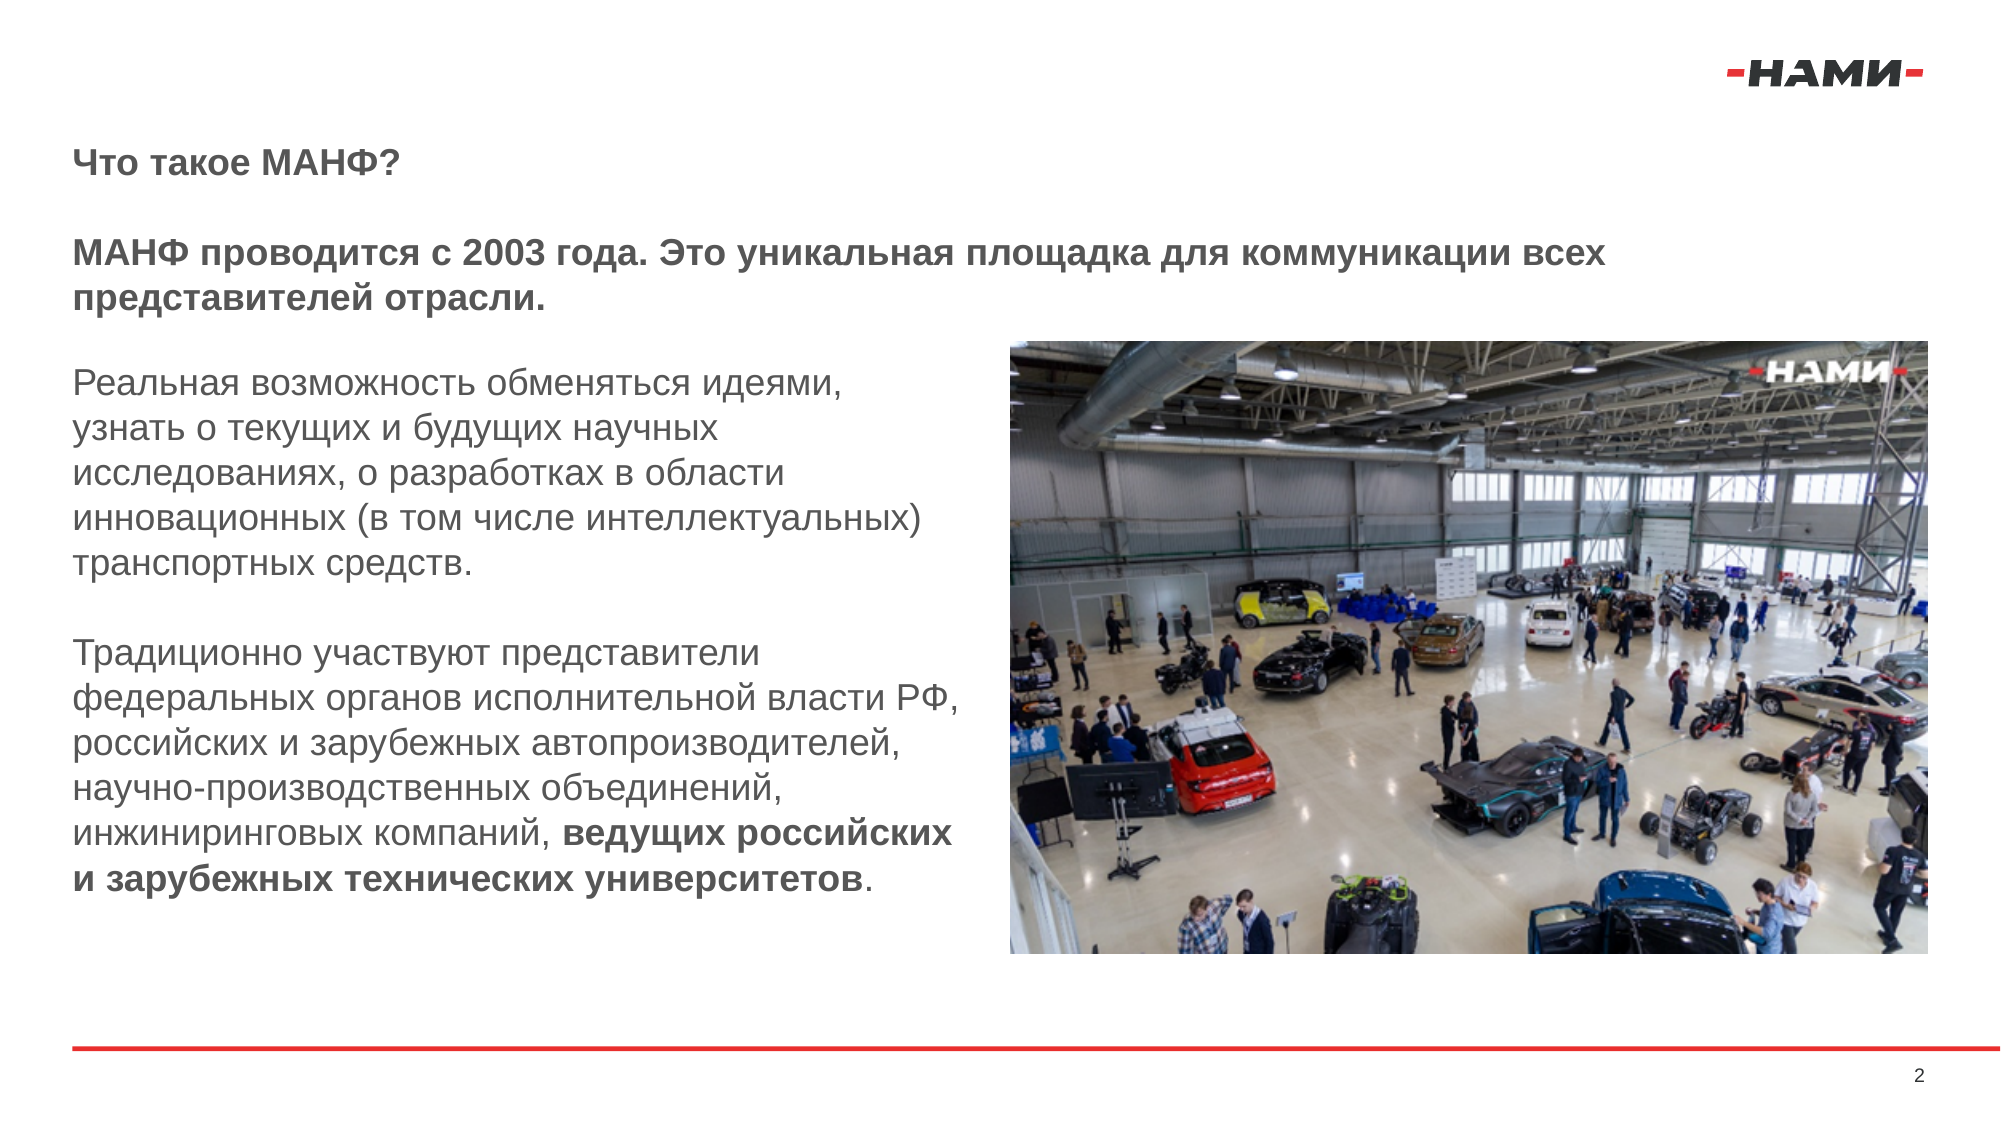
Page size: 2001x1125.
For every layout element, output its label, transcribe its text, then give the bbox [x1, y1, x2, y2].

picture [1010, 340, 1929, 954]
list Реальная возможность обменяться идеями, узнать о текущих и будущих научных исследованиях, о разработках в области инновационных (в том числе интеллектуальных) транспортных средств. Традиционно участвуют представители федеральных органов исполнительной власти РФ, российских и зарубежных автопроизводителей, научно-производственных объединений, инжиниринговых компаний, ведущих российских и зарубежных технических университетов. [72, 312, 964, 954]
list Что такое МАНФ? МАНФ проводится с 2003 года. Это уникальная площадка для коммуникации всех представителей отрасли. [72, 138, 1636, 214]
slide_number 2 [1808, 1062, 1925, 1096]
